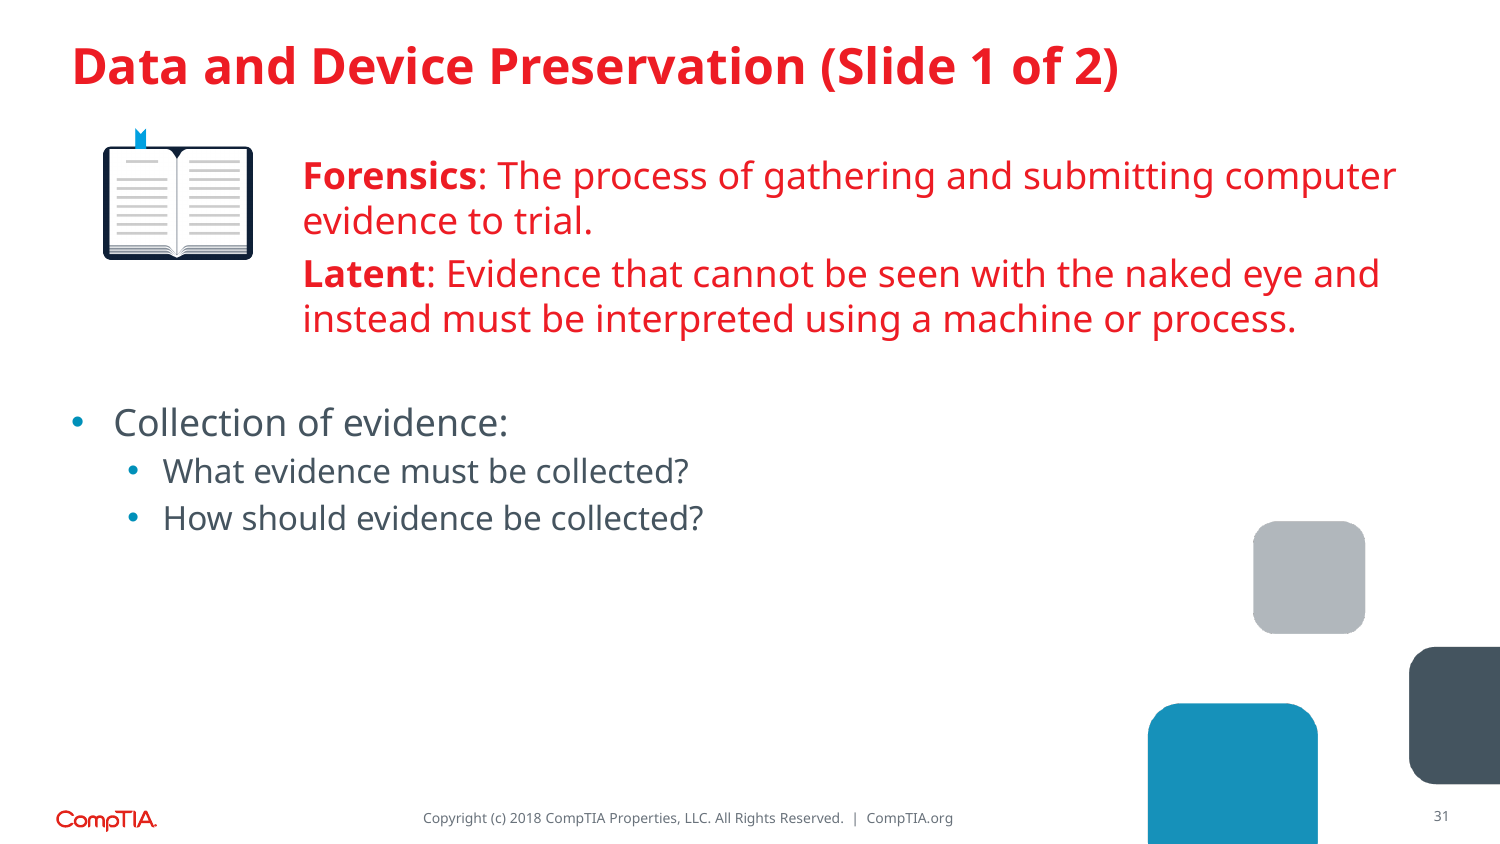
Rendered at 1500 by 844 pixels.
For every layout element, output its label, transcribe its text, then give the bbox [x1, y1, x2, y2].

title Data and Device Preservation (Slide 1 of 2) [56, 12, 1350, 117]
picture [103, 128, 253, 260]
slide_number 31 [1407, 800, 1450, 835]
list Forensics: The process of gathering and submitting computer evidence to trial. Latent: Evidence that cannot be seen with the naked eye and instead must be interpreted using a machine or process. [287, 144, 1425, 239]
list Collection of evidence: What evidence must be collected? How should evidence be collected? [56, 391, 1444, 739]
picture [1138, 515, 1500, 844]
